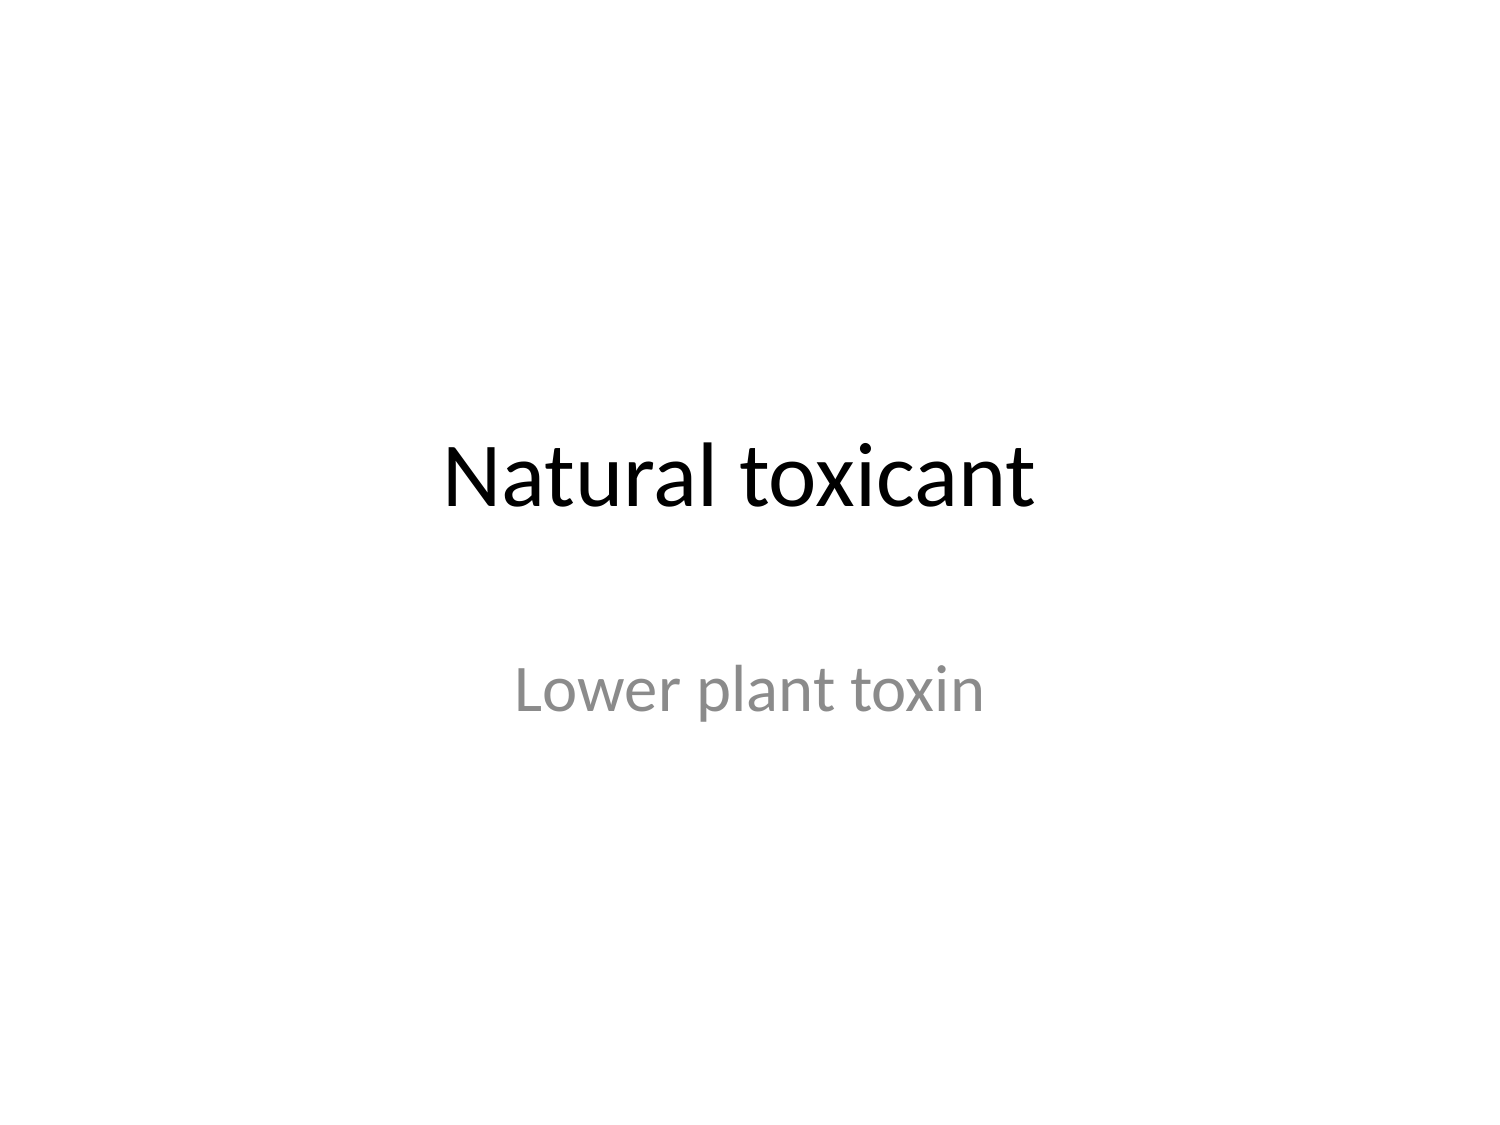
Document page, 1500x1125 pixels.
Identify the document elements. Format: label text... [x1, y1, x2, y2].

subtitle Lower plant toxin [225, 637, 1275, 925]
title Natural toxicant [112, 349, 1388, 591]
